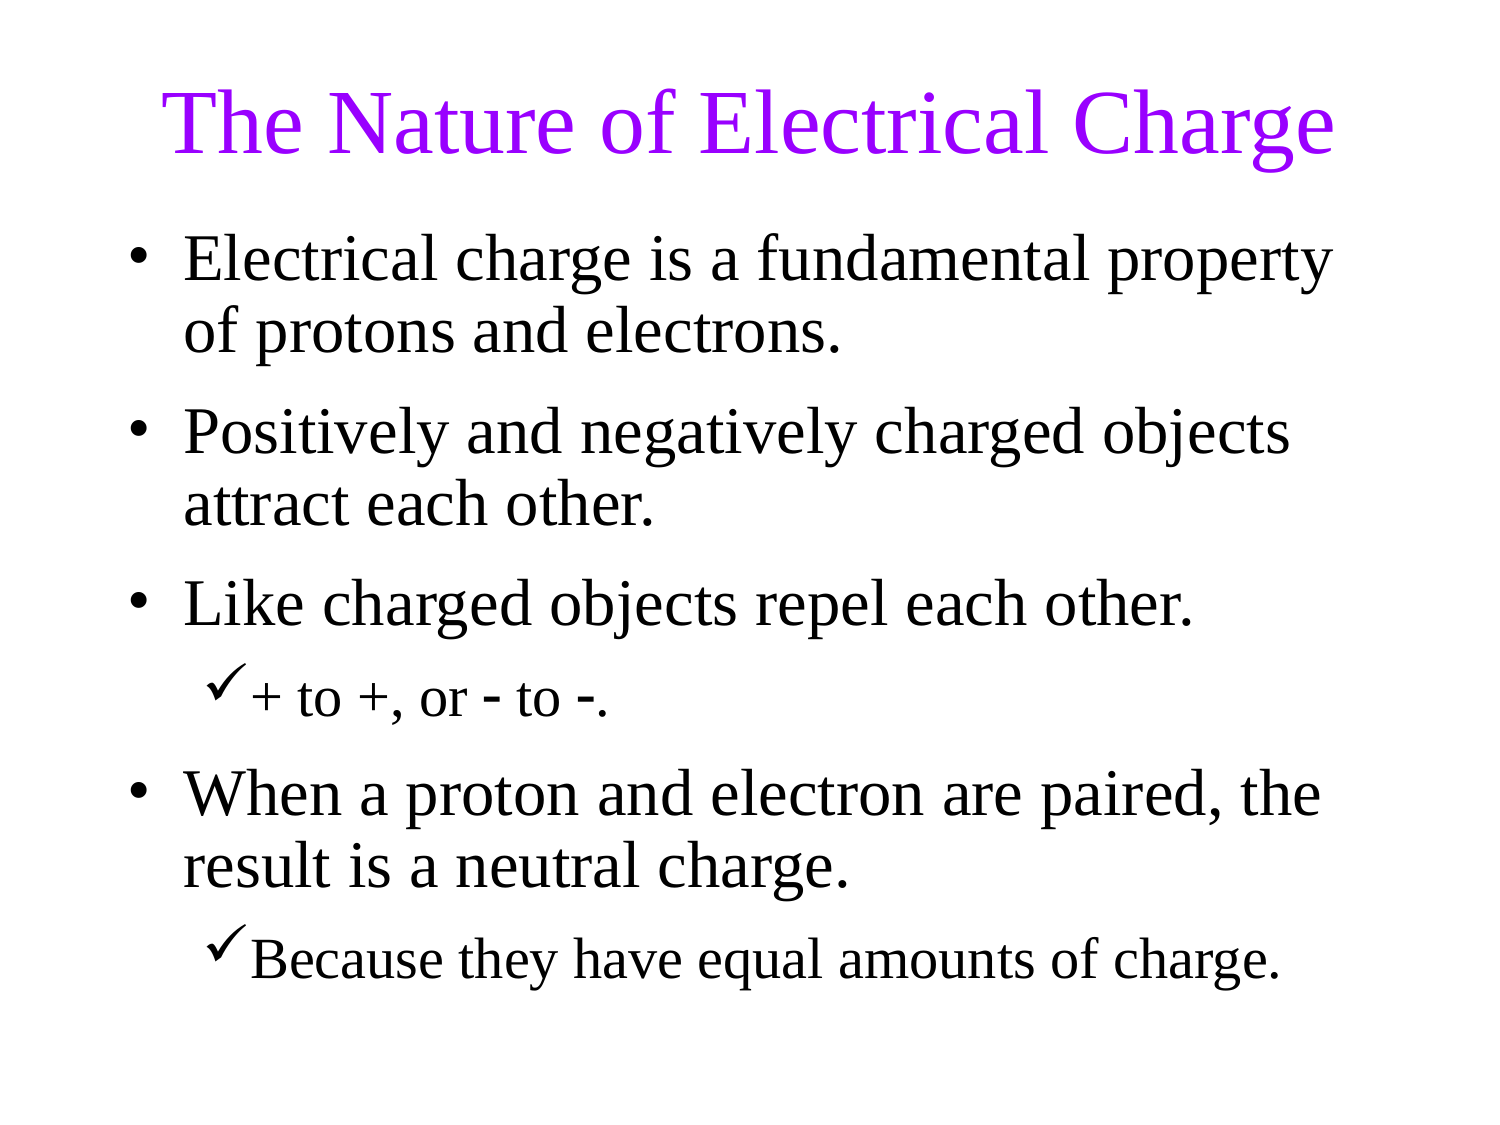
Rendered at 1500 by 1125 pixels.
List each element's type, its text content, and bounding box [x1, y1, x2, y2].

text_box The Nature of Electrical Charge [112, 23, 1388, 211]
text_box Electrical charge is a fundamental property of protons and electrons. Positively and negatively charged objects attract each other. Like charged objects repel each other. + to +, or  to . When a proton and electron are paired, the result is a neutral charge. Because they have equal amounts of charge. [112, 215, 1388, 1020]
